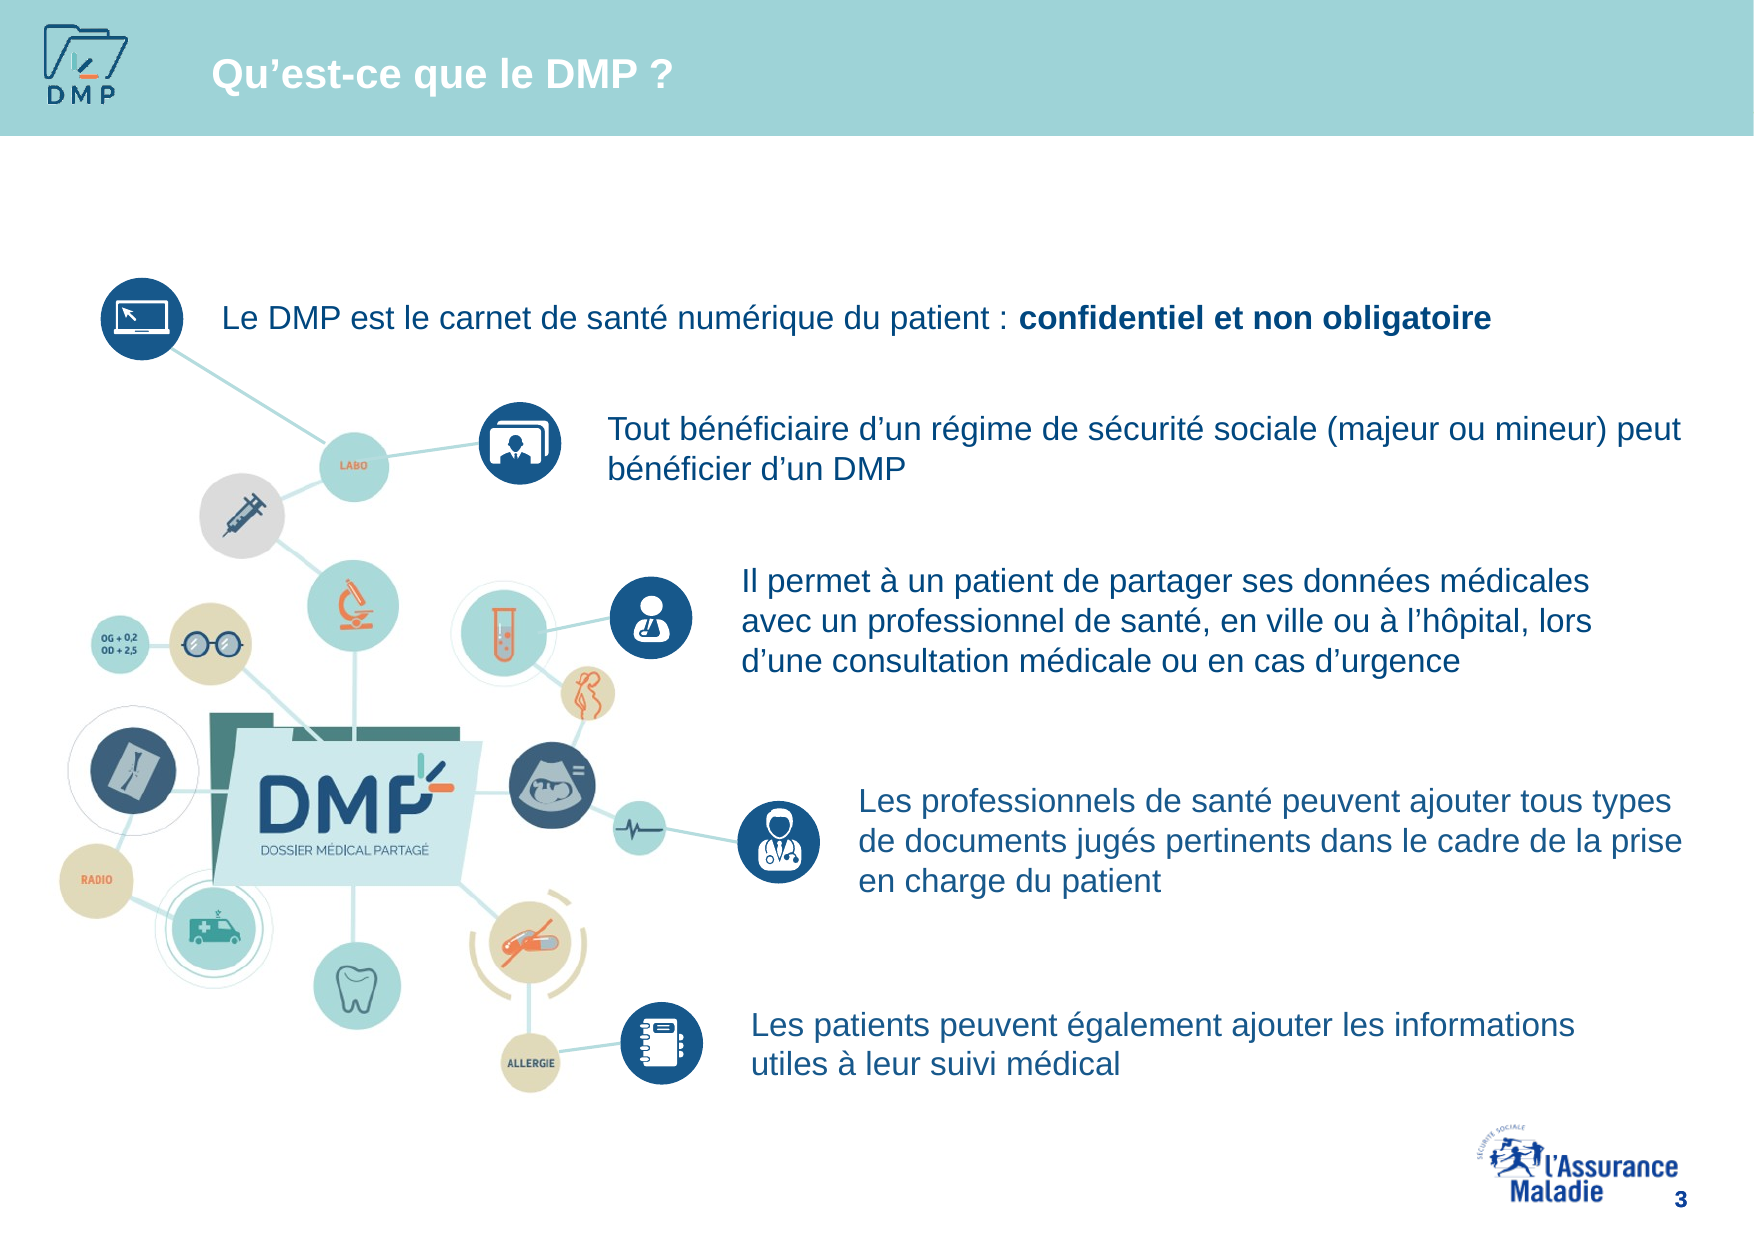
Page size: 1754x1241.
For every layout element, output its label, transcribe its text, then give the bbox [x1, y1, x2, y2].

text_box Qu’est-ce que le DMP ? [194, 25, 1639, 118]
picture [14, 17, 149, 113]
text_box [29, 277, 1724, 1105]
picture [1467, 1116, 1682, 1211]
